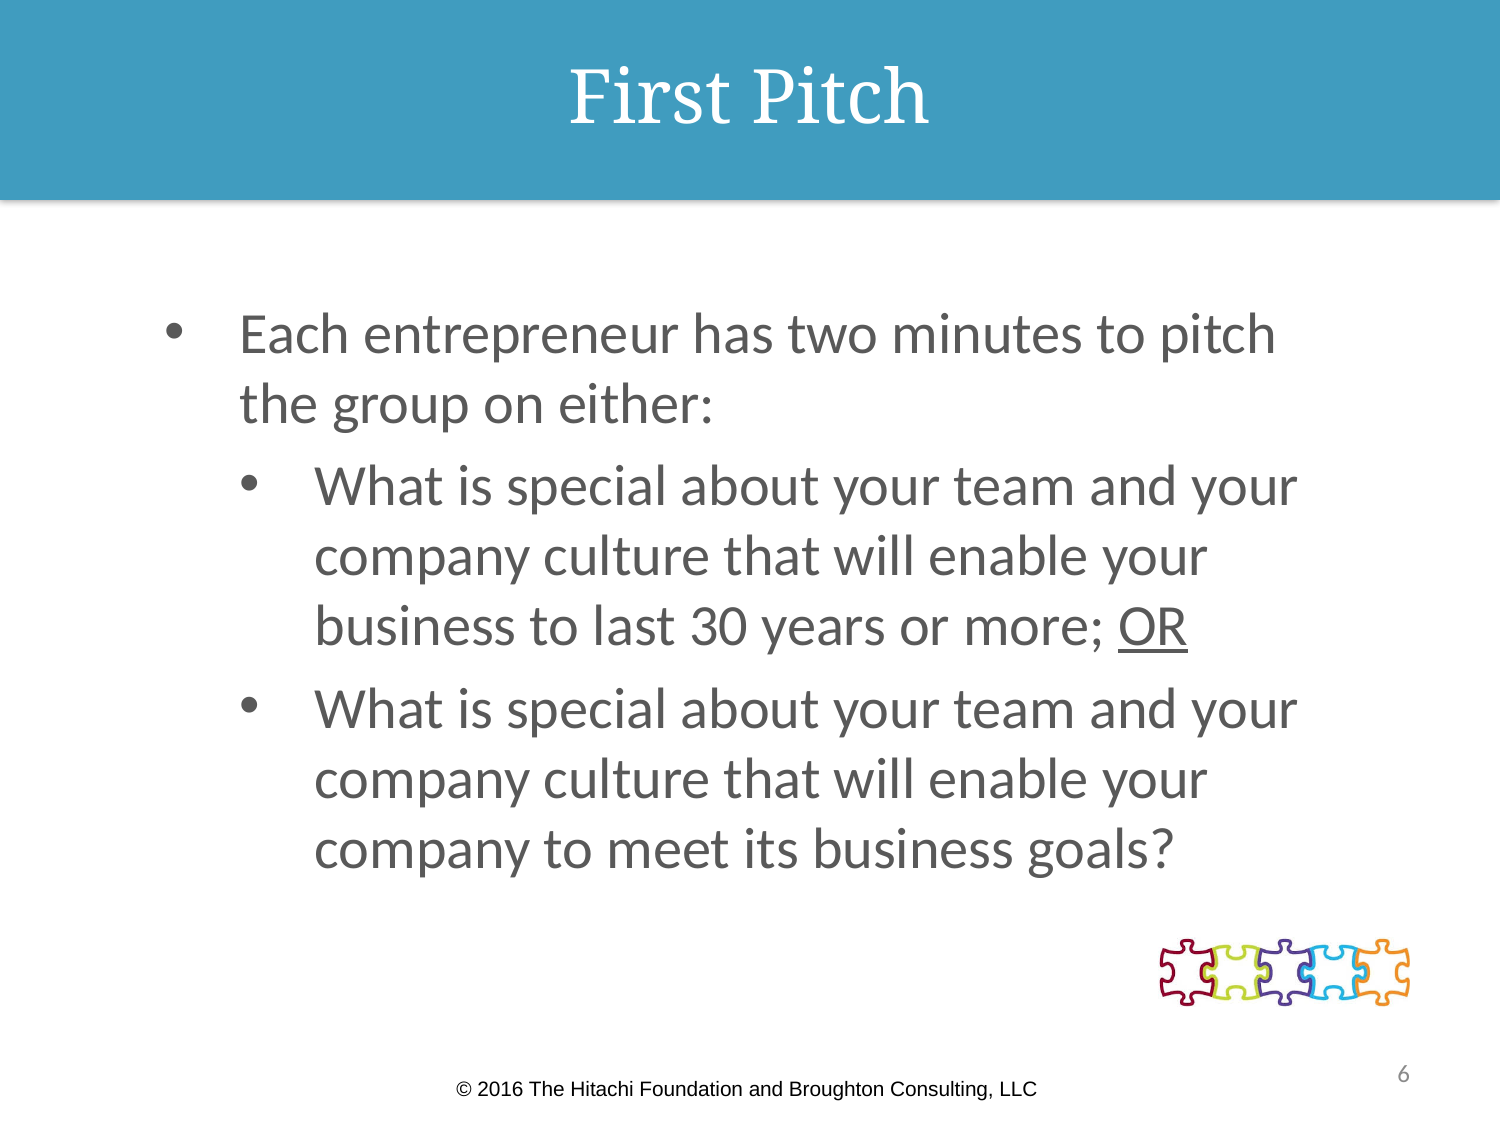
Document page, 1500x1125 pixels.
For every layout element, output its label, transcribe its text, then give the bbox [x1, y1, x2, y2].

text_box Each entrepreneur has two minutes to pitch the group on either: What is special about your team and your company culture that will enable your business to last 30 years or more; OR What is special about your team and your company culture that will enable your company to meet its business goals? [74, 287, 1338, 888]
picture [1157, 937, 1410, 1007]
slide_number 6 [1074, 1042, 1425, 1103]
title First Pitch [112, 24, 1388, 163]
footer © 2016 The Hitachi Foundation and Broughton Consulting, LLC [399, 1067, 1100, 1100]
